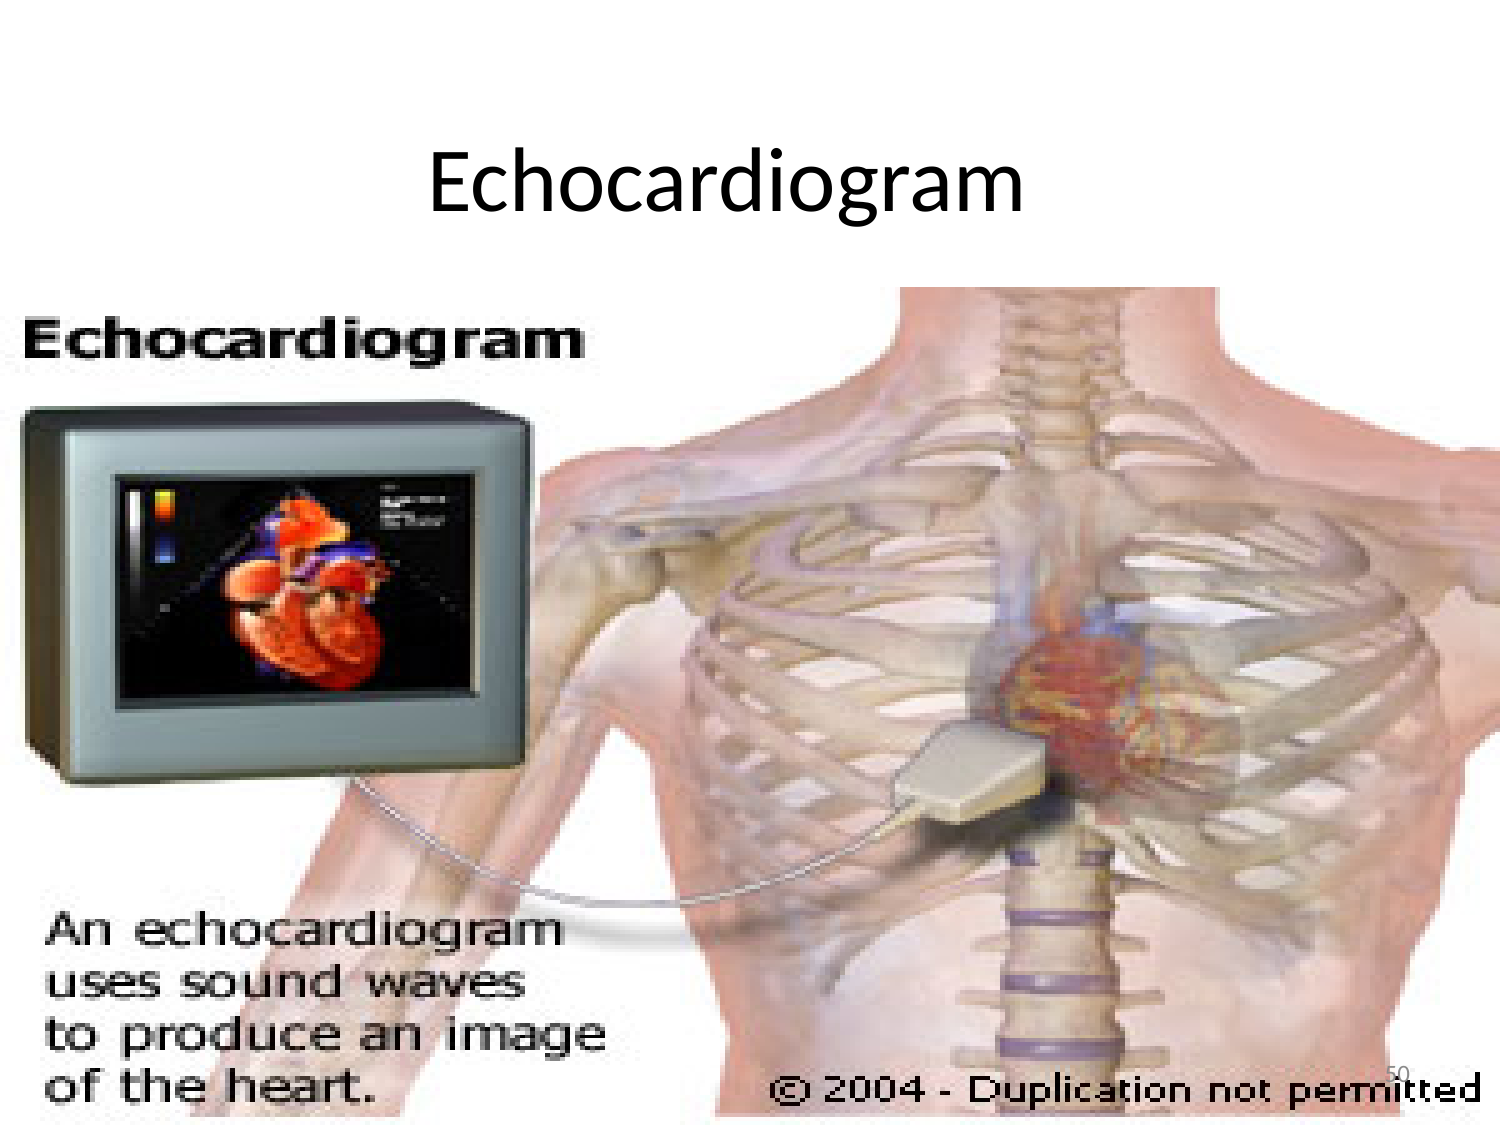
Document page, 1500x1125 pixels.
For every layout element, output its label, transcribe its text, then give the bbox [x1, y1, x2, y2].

picture [0, 287, 1500, 1125]
title Echocardiogram [99, 50, 1375, 238]
